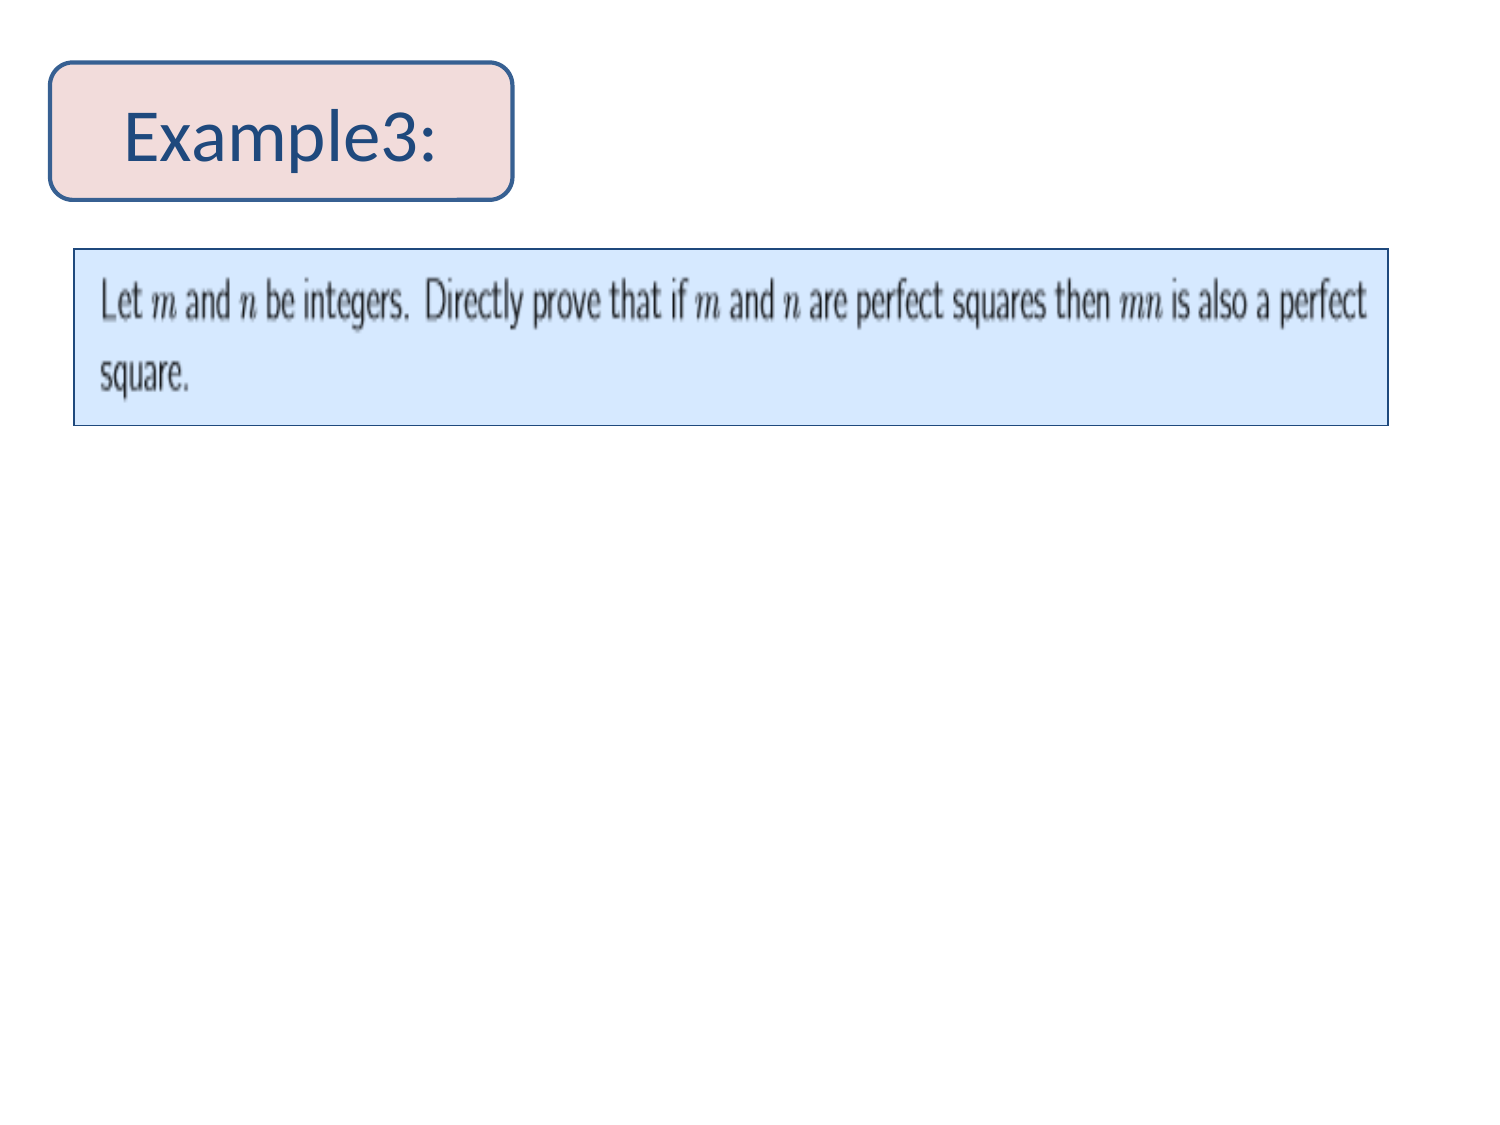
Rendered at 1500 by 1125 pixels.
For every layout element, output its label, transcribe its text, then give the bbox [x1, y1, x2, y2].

text_box Example3: [47, 60, 515, 202]
picture [74, 249, 1388, 426]
